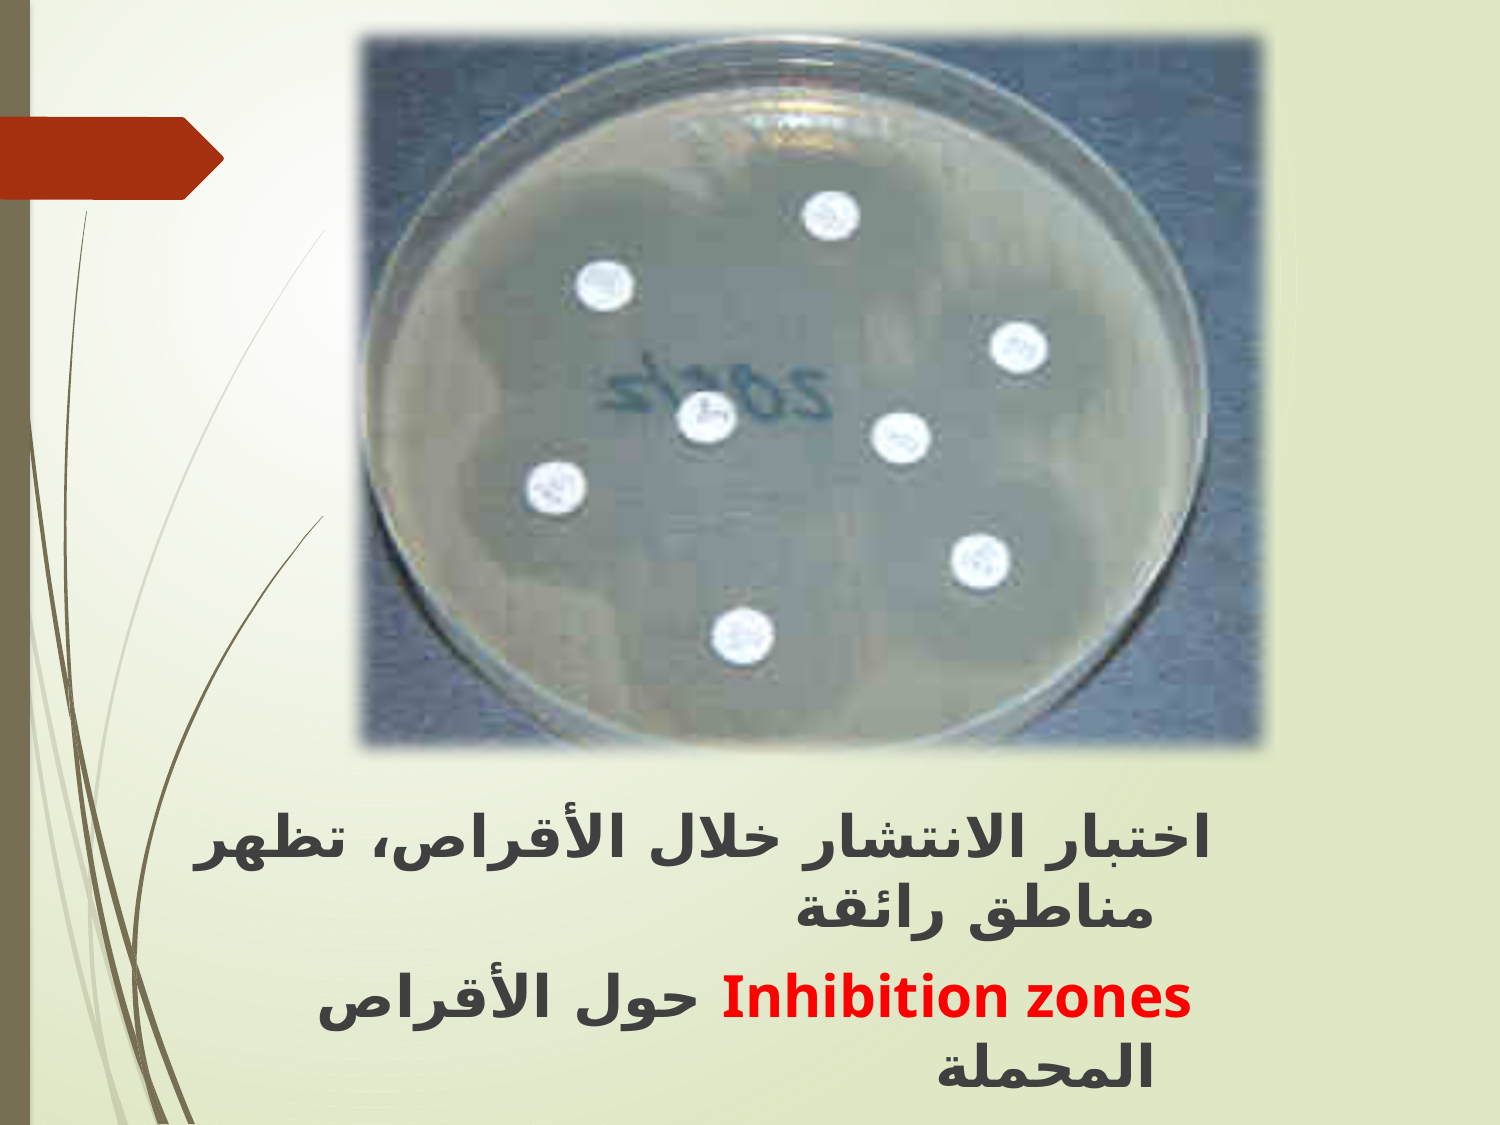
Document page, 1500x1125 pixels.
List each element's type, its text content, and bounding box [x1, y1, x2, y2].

picture [343, 19, 1280, 766]
list اختبار الانتشار خلال الأقراص، تظهر مناطق رائقة Inhibition zones حول الأقراص المحملة كل منها بتركيز معروف من المضاد الحيوي. [103, 609, 1228, 997]
